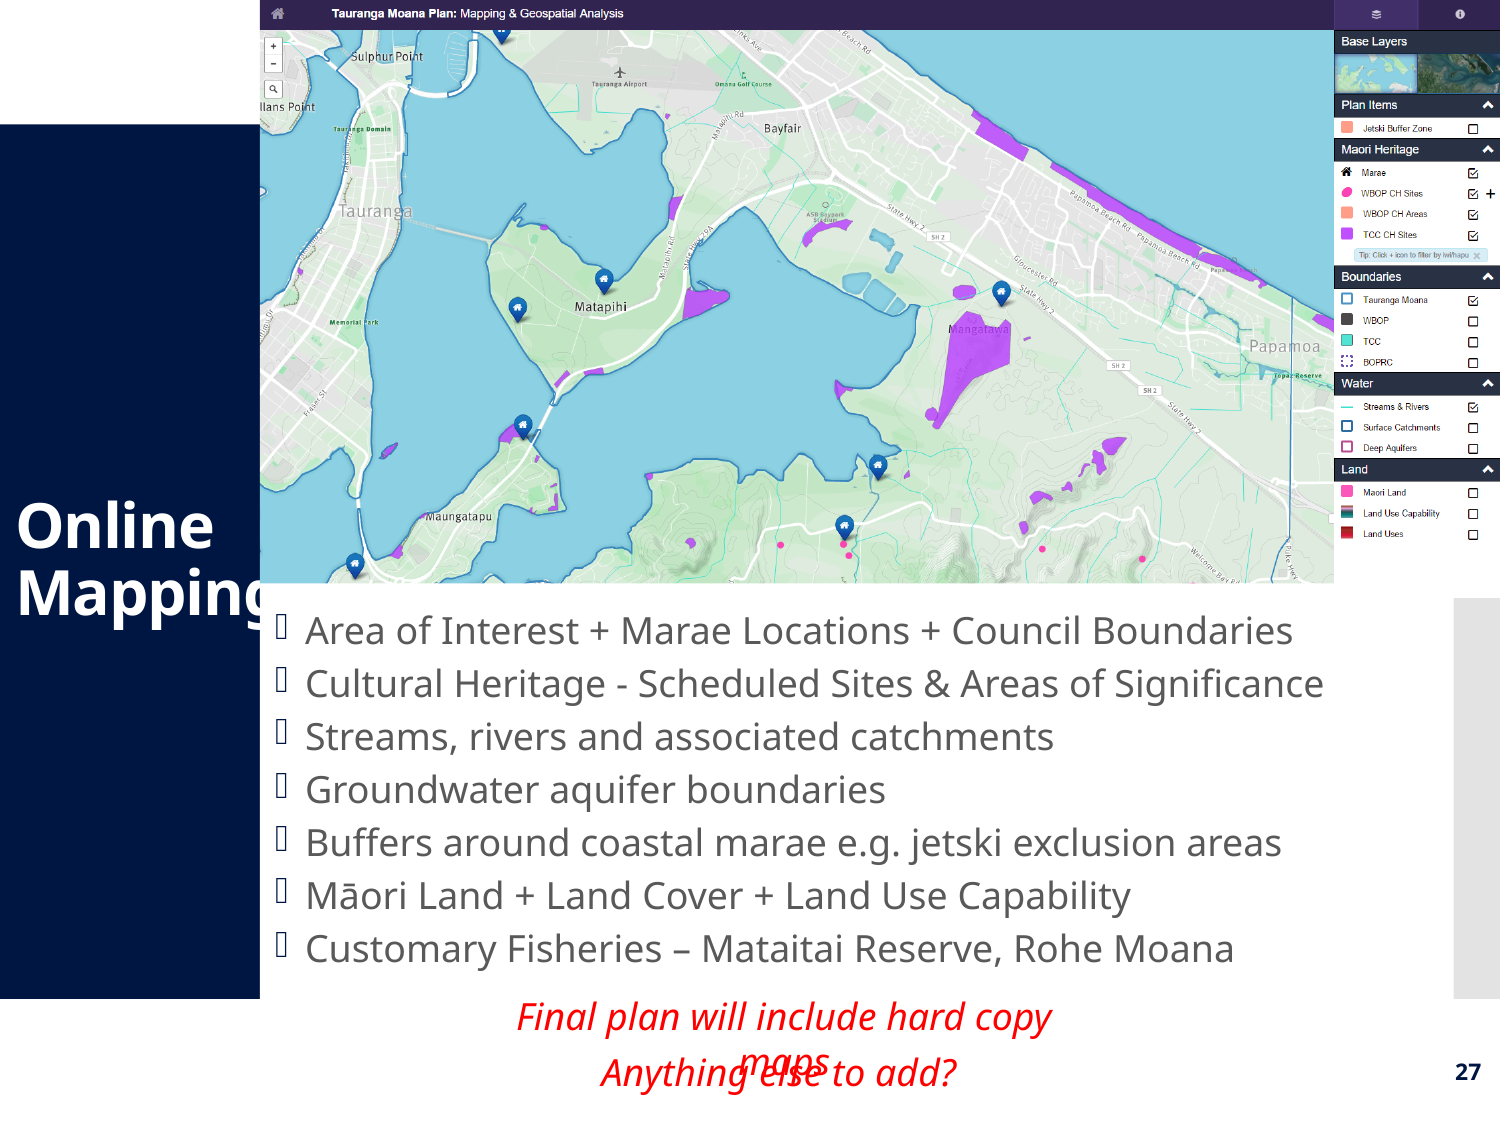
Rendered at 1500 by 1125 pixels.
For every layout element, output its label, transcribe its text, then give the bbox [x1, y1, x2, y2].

slide_number 27 [1308, 1042, 1497, 1103]
text_box Anything else to add? [163, 1041, 1405, 1102]
title Online Mapping [0, 184, 259, 940]
list Area of Interest + Marae Locations + Council Boundaries Cultural Heritage - Scheduled Sites & Areas of Significance Streams, rivers and associated catchments Groundwater aquifer boundaries Buffers around coastal marae e.g. jetski exclusion areas Māori Land + Land Cover + Land Use Capability Customary Fisheries – Mataitai Reserve, Rohe Moana [259, 599, 1447, 1000]
picture [259, 0, 1500, 599]
text_box Final plan will include hard copy maps [453, 985, 1115, 1091]
